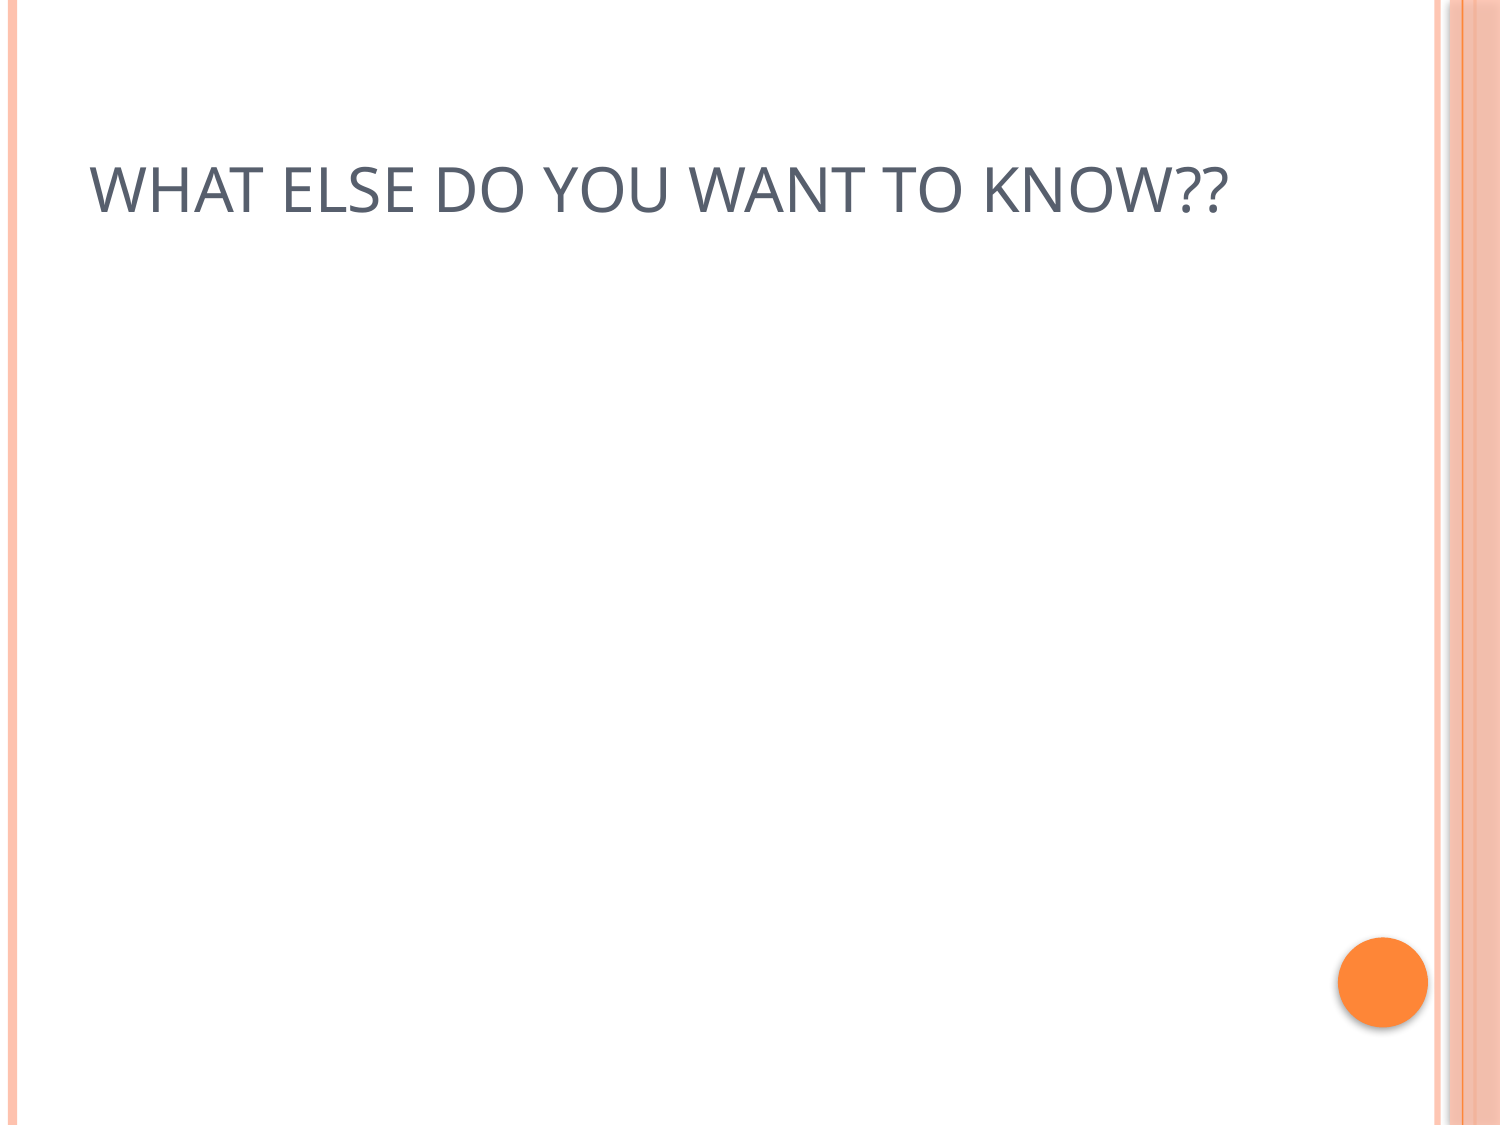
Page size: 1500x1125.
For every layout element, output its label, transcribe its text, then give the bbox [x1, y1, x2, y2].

title What Else Do You Want to Know?? [75, 45, 1300, 233]
